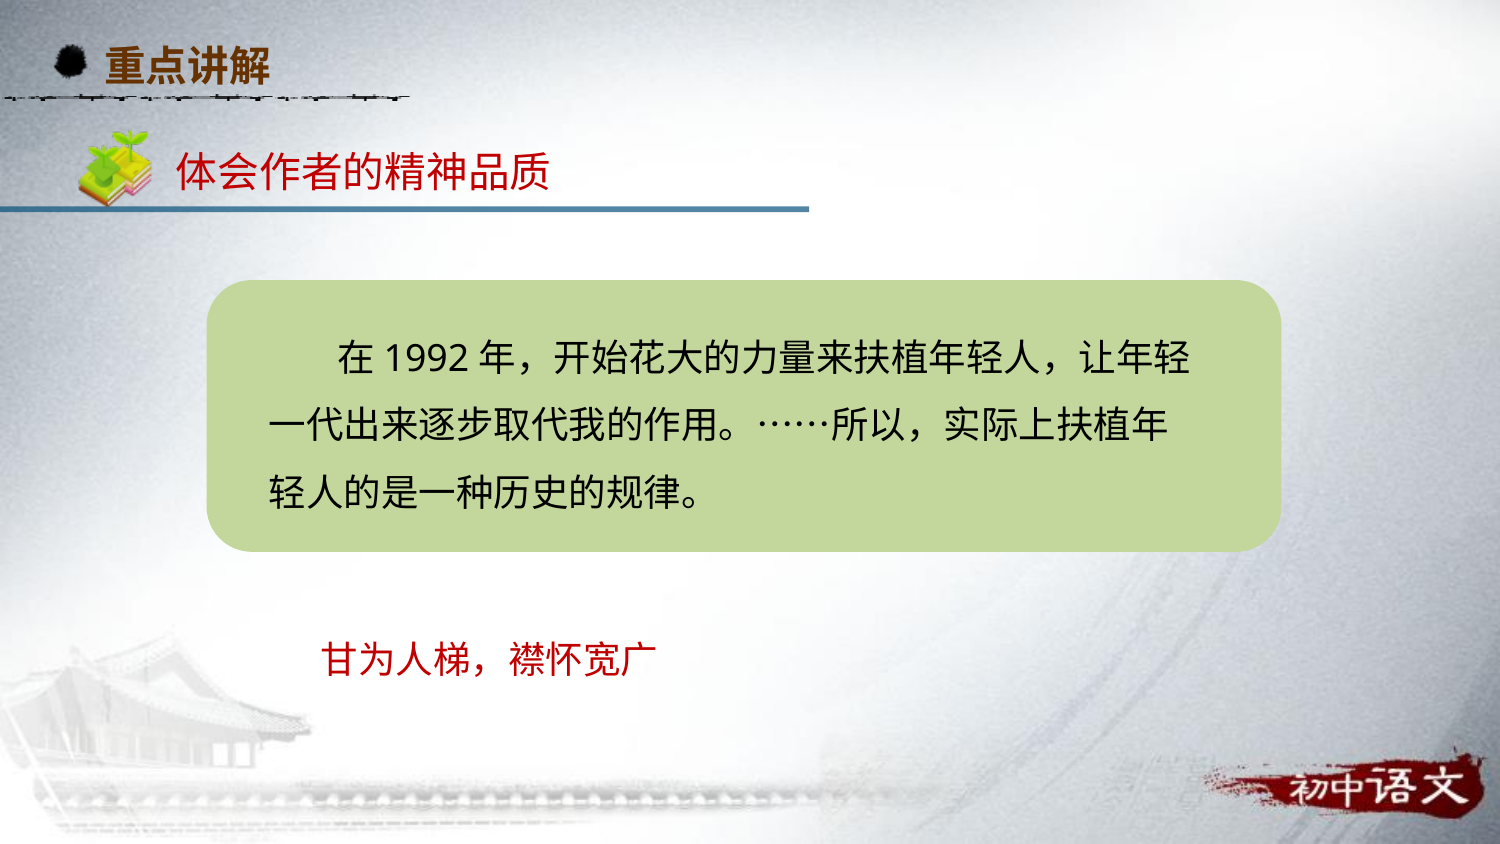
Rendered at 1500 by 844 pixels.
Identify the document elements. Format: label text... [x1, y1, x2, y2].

text_box 体会作者的精神品质 [161, 138, 567, 204]
picture [0, 0, 1500, 844]
text_box 甘为人梯，襟怀宽广 [277, 598, 715, 689]
text_box 重点讲解 [89, 32, 287, 89]
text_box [0, 90, 414, 104]
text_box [206, 279, 1282, 553]
